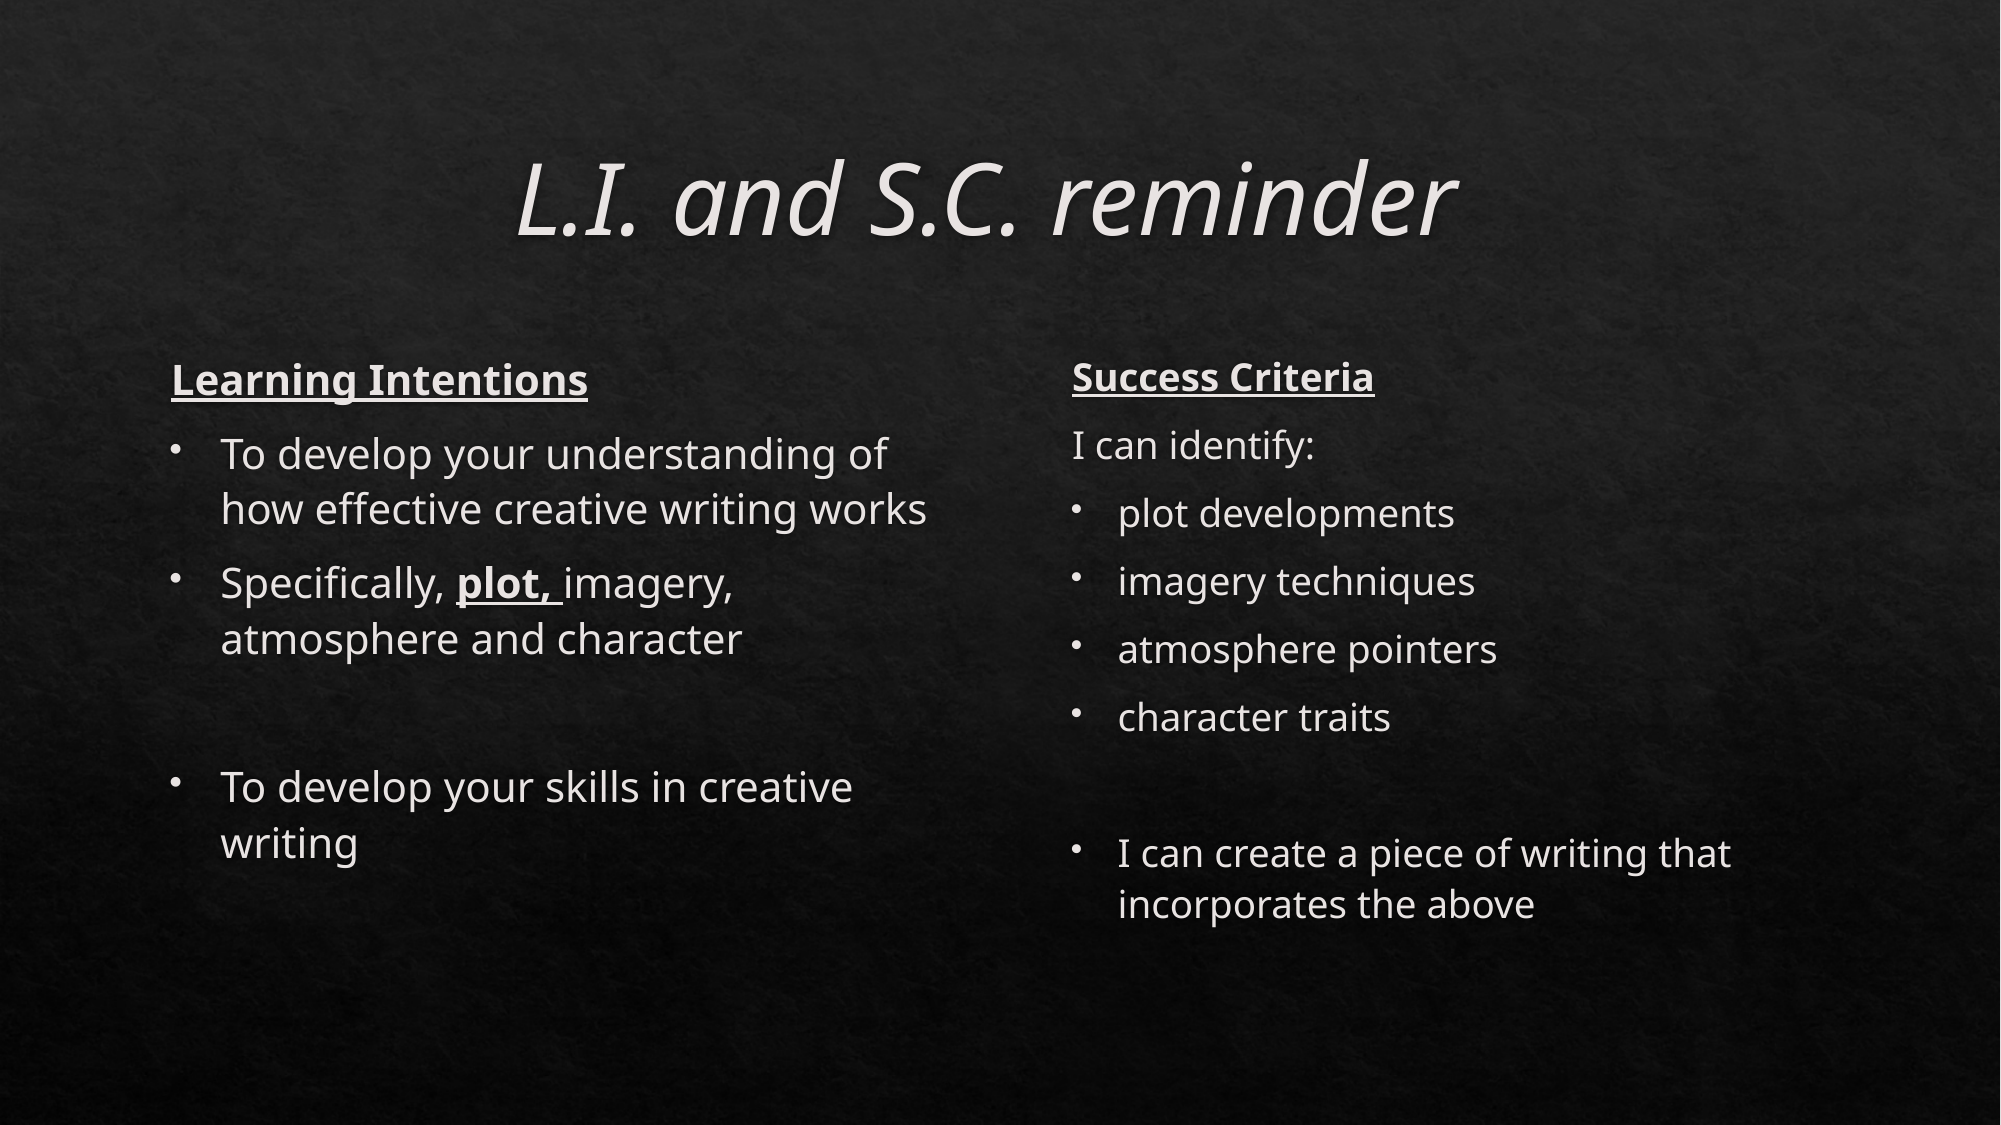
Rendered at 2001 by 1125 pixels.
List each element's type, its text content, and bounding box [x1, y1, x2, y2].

list Success Criteria I can identify: plot developments imagery techniques atmosphere pointers character traits I can create a piece of writing that incorporates the above [1051, 340, 1849, 935]
title L.I. and S.C. reminder [149, 99, 1849, 307]
list Learning Intentions To develop your understanding of how effective creative writing works Specifically, plot, imagery, atmosphere and character To develop your skills in creative writing [149, 340, 947, 935]
